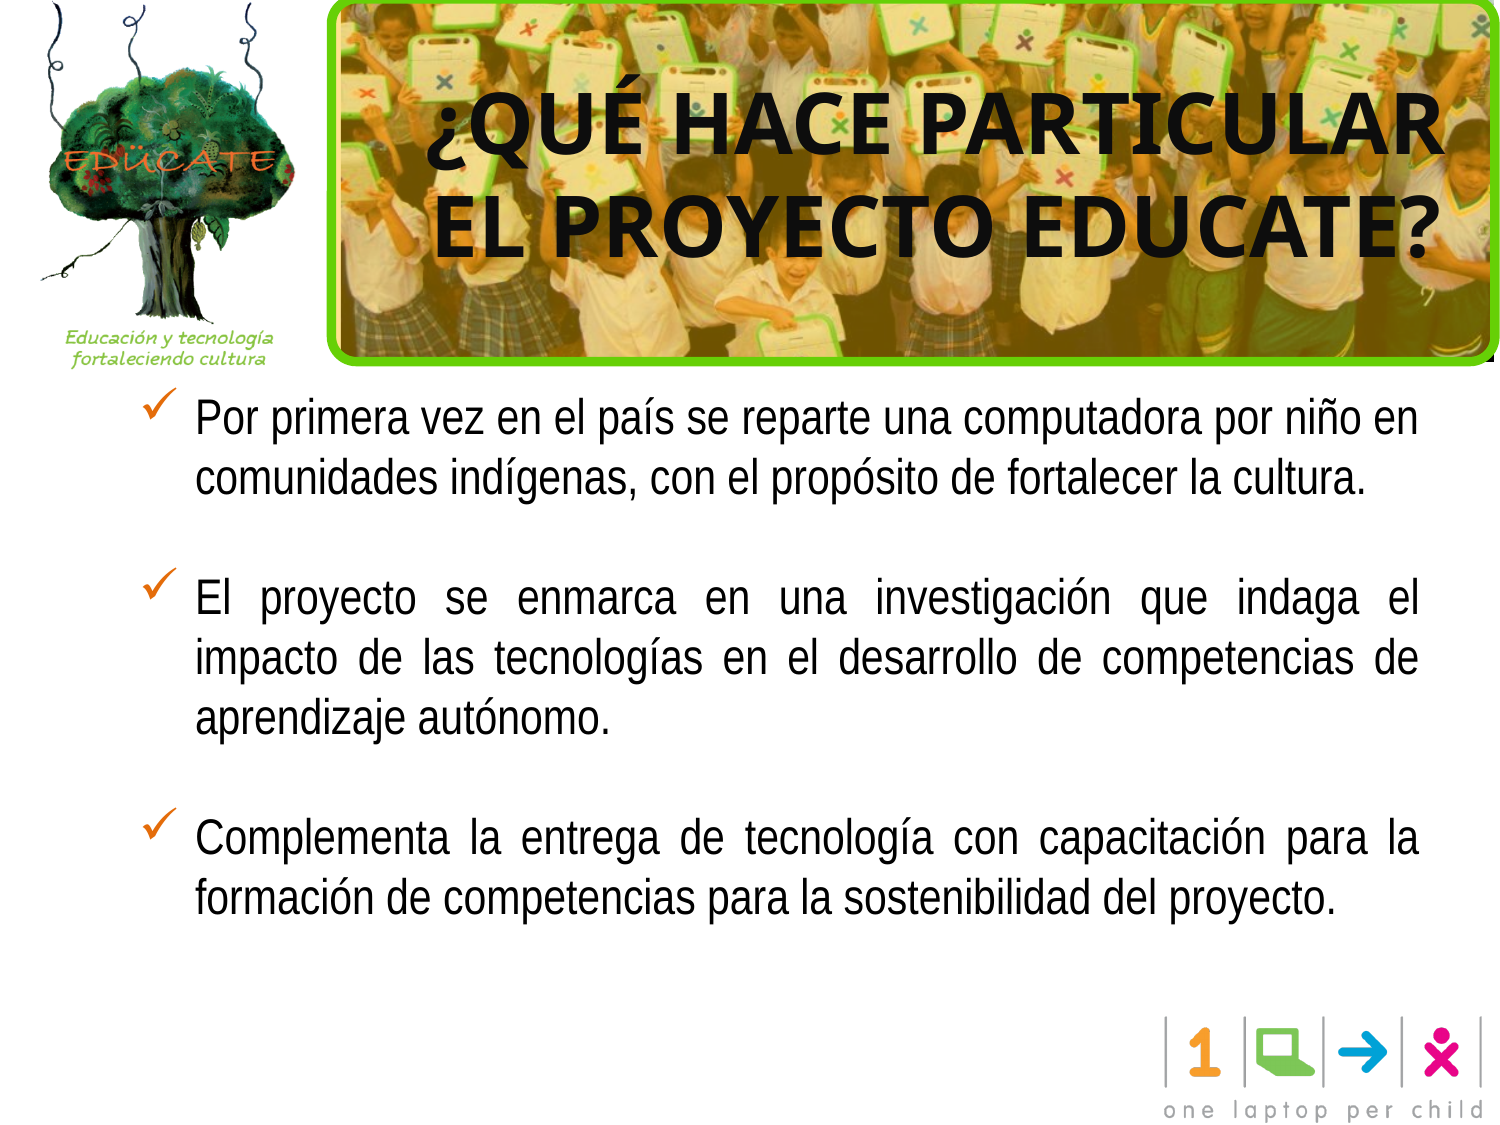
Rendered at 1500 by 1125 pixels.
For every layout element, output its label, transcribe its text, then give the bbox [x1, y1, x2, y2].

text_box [12, 0, 1500, 376]
picture [1151, 1005, 1500, 1125]
text_box Por primera vez en el país se reparte una computadora por niño en comunidades indígenas, con el propósito de fortalecer la cultura. El proyecto se enmarca en una investigación que indaga el impacto de las tecnologías en el desarrollo de competencias de aprendizaje autónomo. Complementa la entrega de tecnología con capacitación para la formación de competencias para la sostenibilidad del proyecto. [123, 385, 1435, 932]
